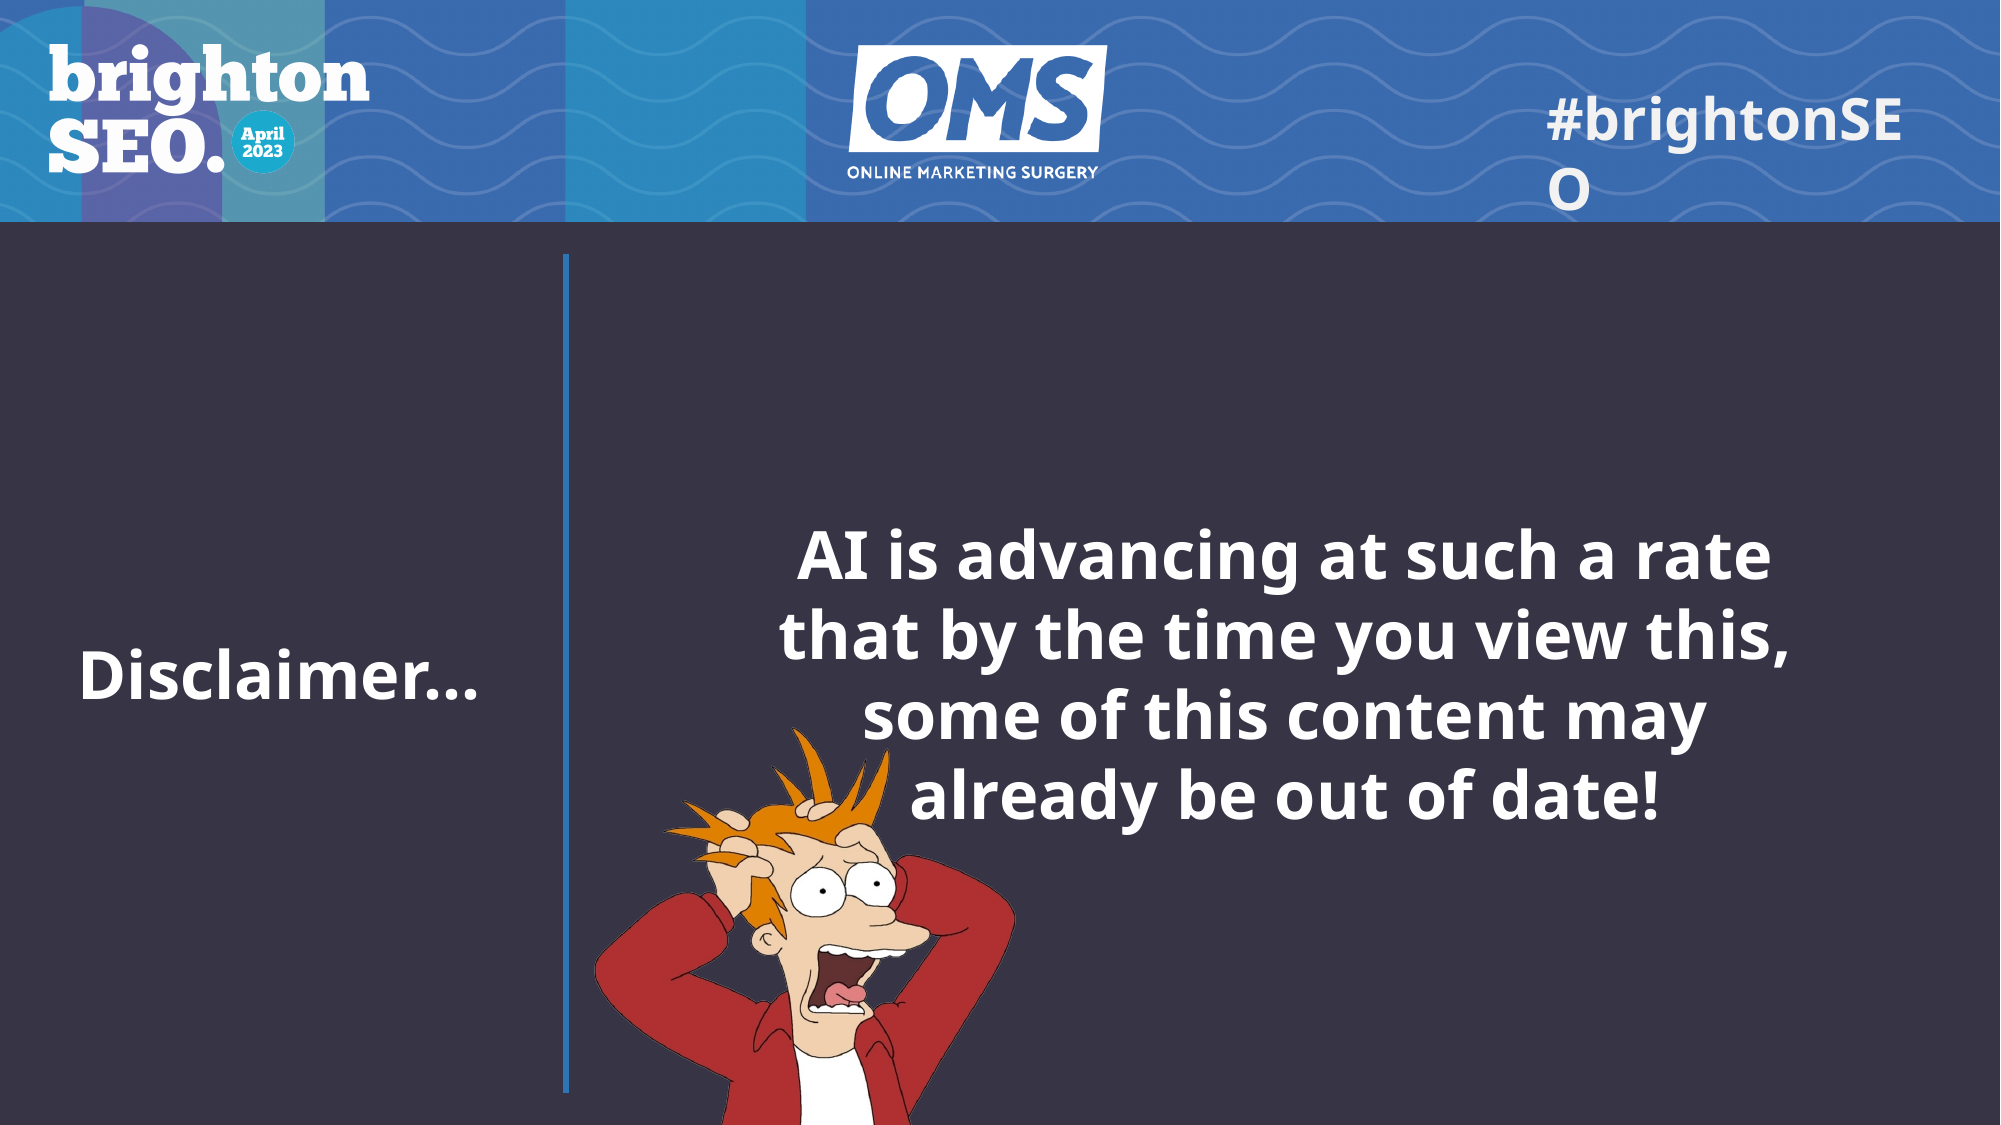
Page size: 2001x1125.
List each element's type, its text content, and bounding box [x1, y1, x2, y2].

picture [0, 0, 2000, 222]
text_box #brightonSEO [1531, 222, 1952, 230]
text_box Disclaimer… [32, 253, 527, 1093]
text_box AI is advancing at such a rate that by the time you view this, some of this content may already be out of date! [606, 253, 1965, 1093]
picture [566, 715, 1029, 1125]
